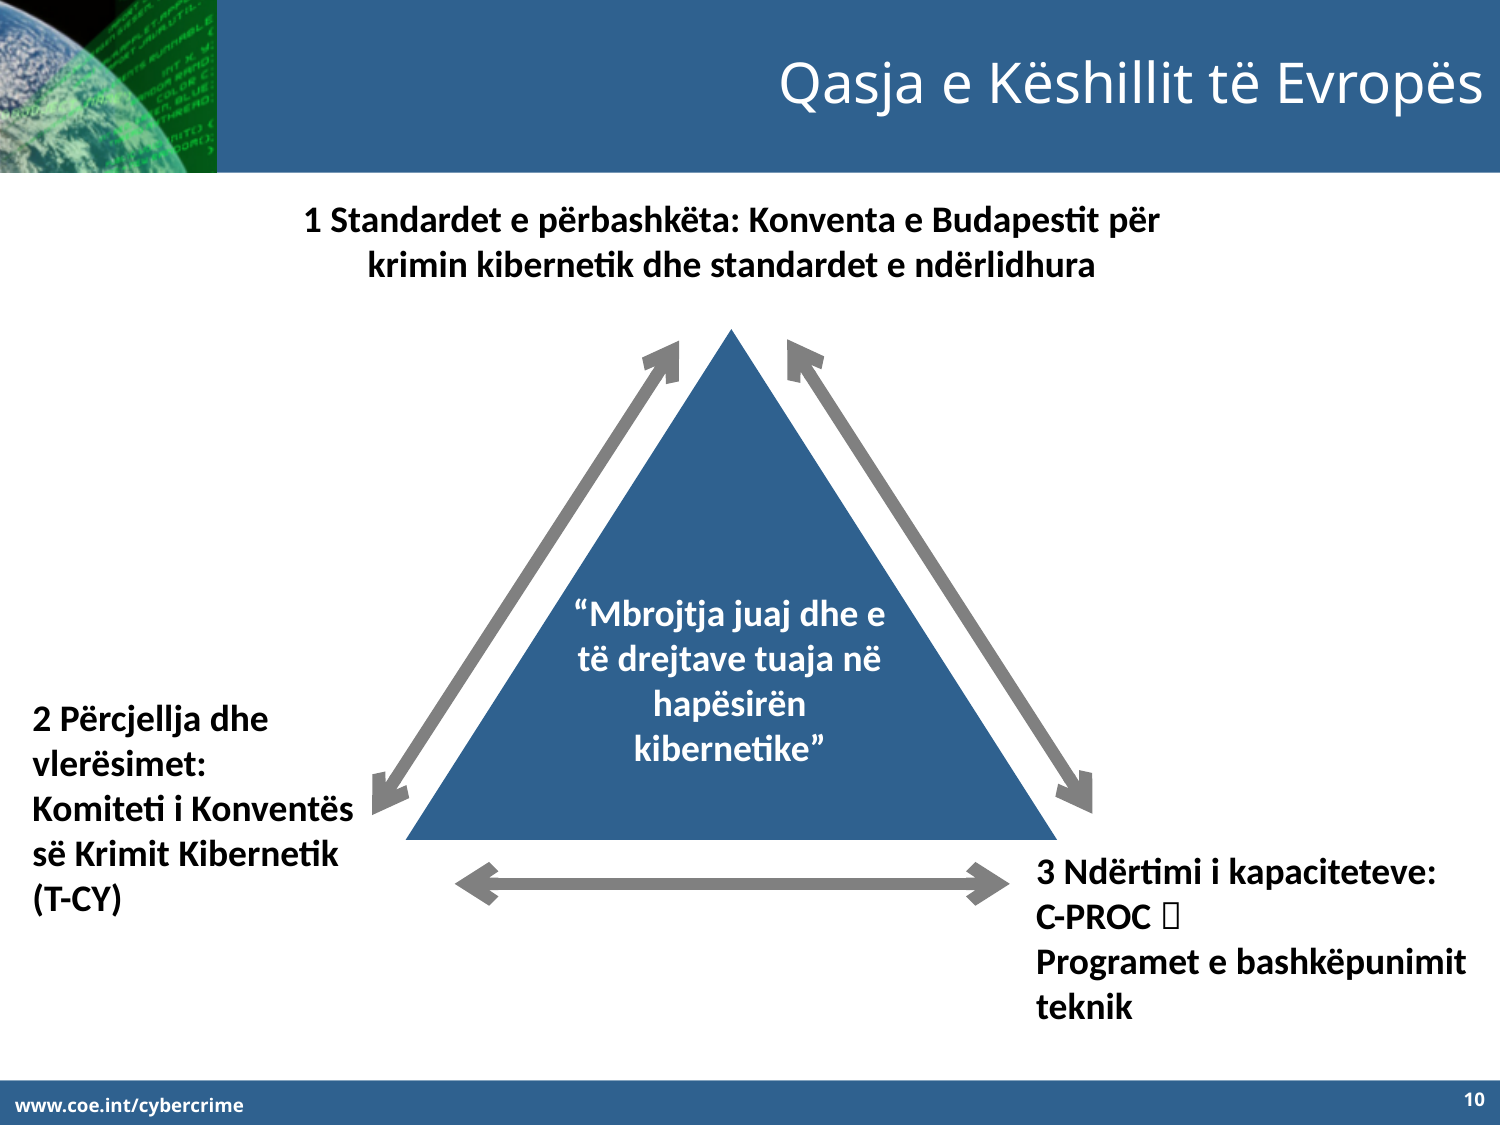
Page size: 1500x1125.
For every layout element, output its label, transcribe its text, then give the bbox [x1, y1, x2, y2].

picture [0, 0, 217, 173]
text_box [680, 329, 787, 581]
slide_number 10 [1162, 1080, 1500, 1125]
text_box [372, 340, 680, 816]
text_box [787, 339, 1093, 814]
text_box 1 Standardet e përbashkëta: Konventa e Budapestit për krimin kibernetik dhe standardet e ndërlidhura [253, 187, 1211, 293]
text_box 3 Ndërtimi i kapaciteteve: C-PROC  Programet e bashkëpunimit teknik [1021, 839, 1500, 1035]
text_box 2 Përcjellja dhe vlerësimet: Komiteti i Konventës së Krimit Kibernetik (T-CY) [17, 686, 396, 927]
text_box [405, 777, 1057, 840]
text_box “Mbrojtja juaj dhe e të drejtave tuaja në hapësirën kibernetike” [680, 581, 787, 777]
list Qasja e Këshillit të Evropës [461, 0, 1500, 170]
